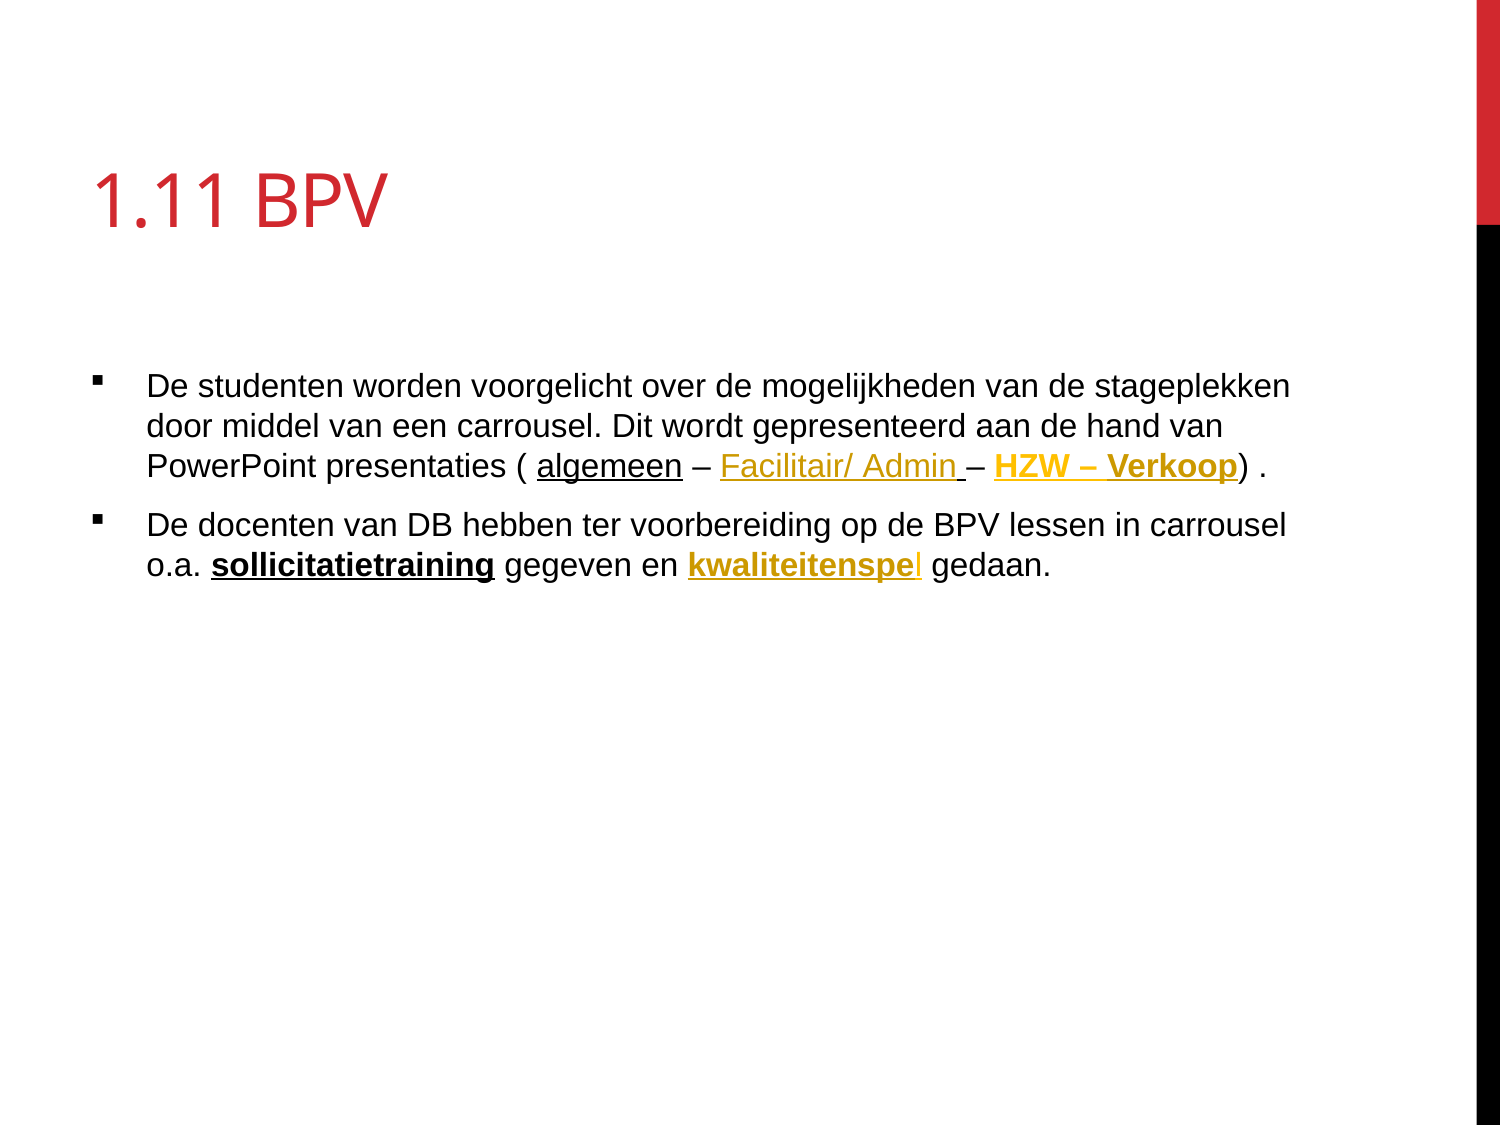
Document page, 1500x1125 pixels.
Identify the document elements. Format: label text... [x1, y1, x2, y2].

list De studenten worden voorgelicht over de mogelijkheden van de stageplekken door middel van een carrousel. Dit wordt gepresenteerd aan de hand van PowerPoint presentaties ( algemeen – Facilitair/ Admin – HZW – Verkoop) . De docenten van DB hebben ter voorbereiding op de BPV lessen in carrousel o.a. sollicitatietraining gegeven en kwaliteitenspel gedaan. [75, 287, 1325, 1005]
title 1.11 BPV [75, 25, 1025, 250]
